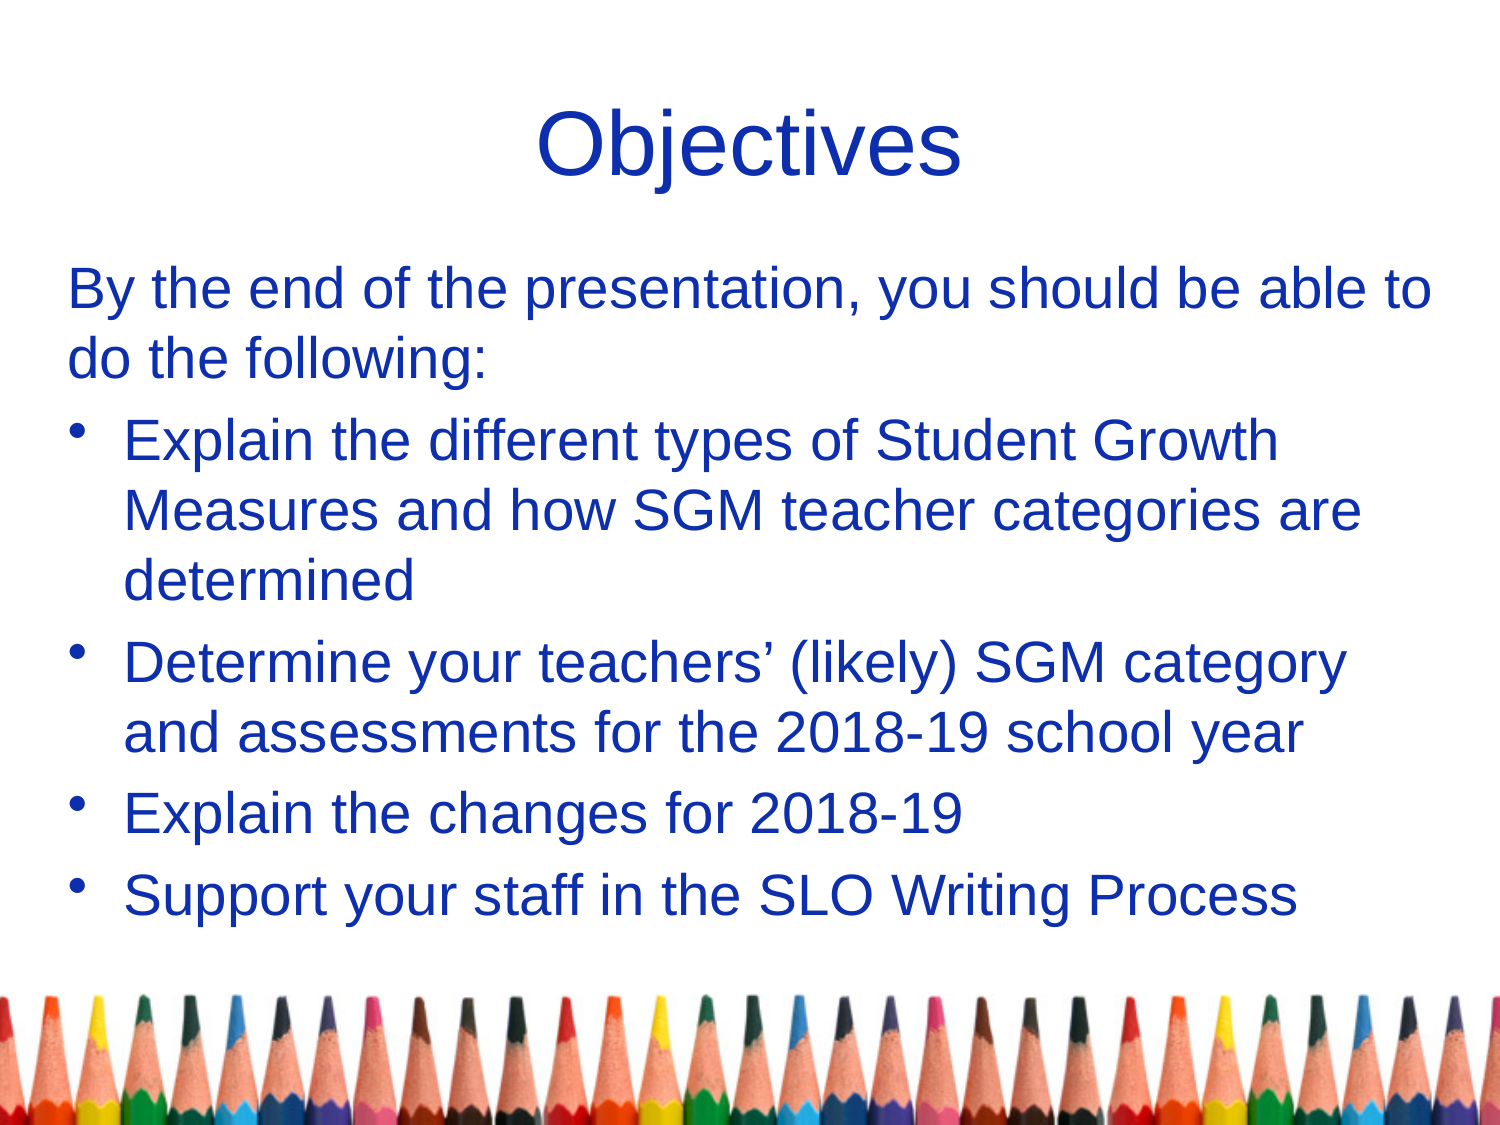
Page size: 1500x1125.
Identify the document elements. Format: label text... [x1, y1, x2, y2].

list By the end of the presentation, you should be able to do the following: Explain the different types of Student Growth Measures and how SGM teacher categories are determined Determine your teachers’ (likely) SGM category and assessments for the 2018-19 school year Explain the changes for 2018-19 Support your staff in the SLO Writing Process [52, 243, 1454, 1005]
title Objectives [75, 45, 1425, 233]
picture [0, 0, 1500, 1125]
